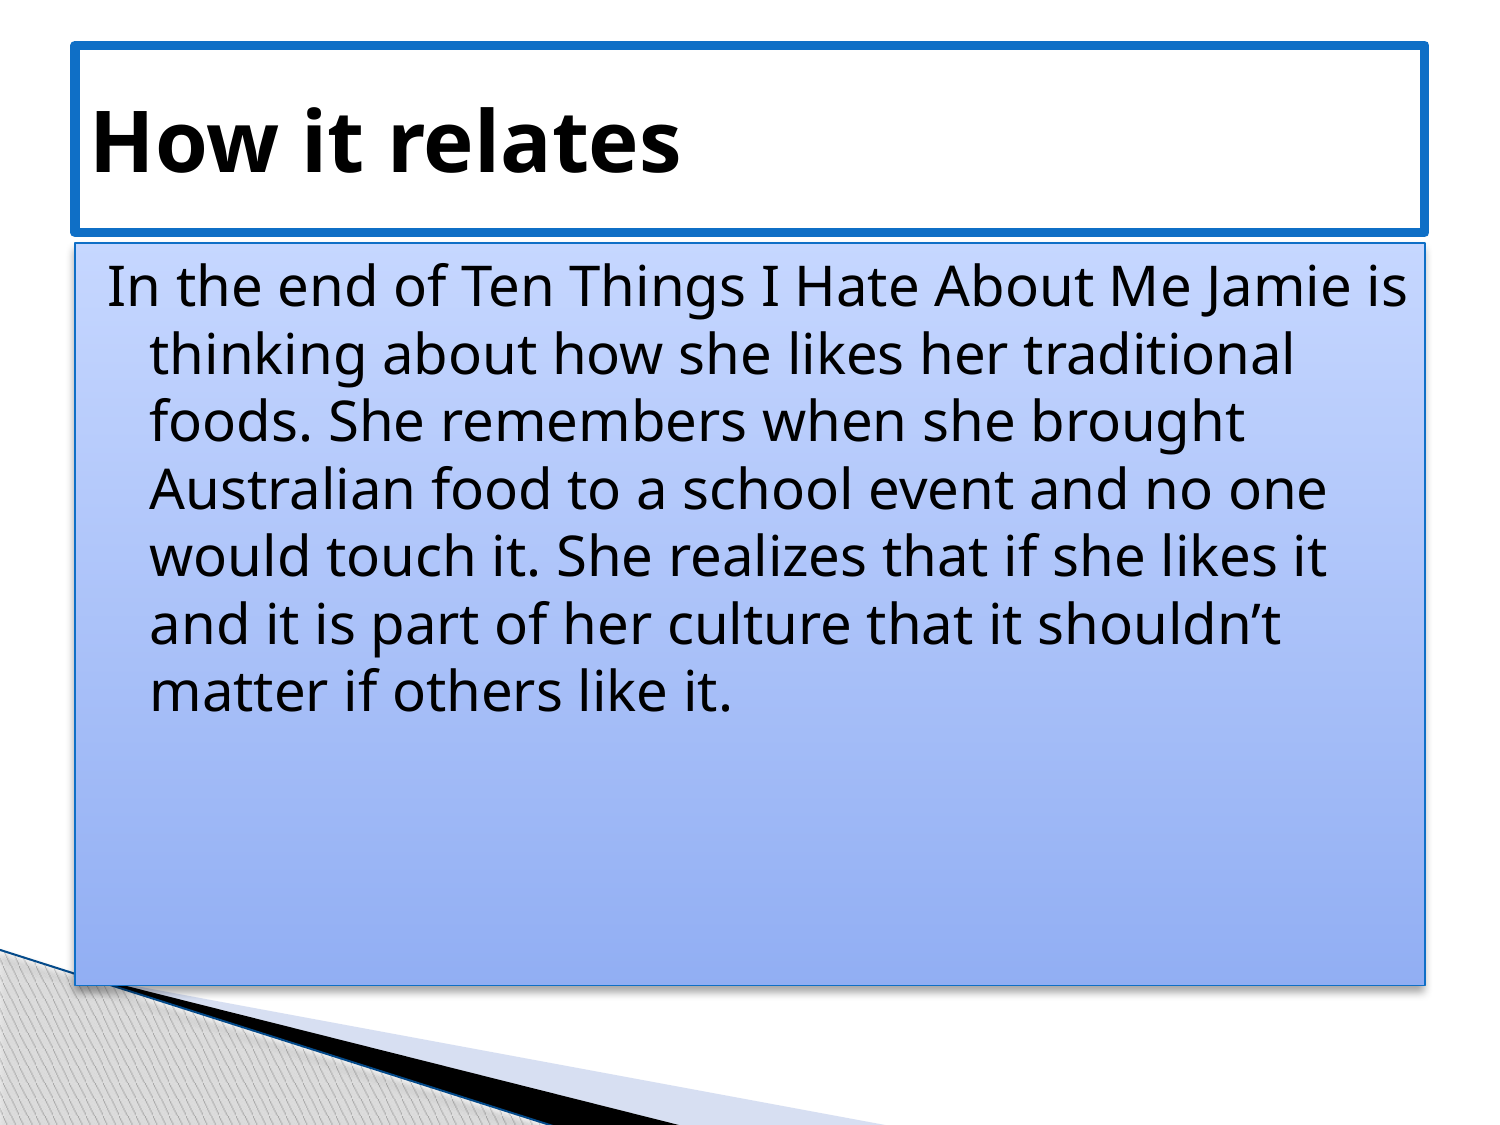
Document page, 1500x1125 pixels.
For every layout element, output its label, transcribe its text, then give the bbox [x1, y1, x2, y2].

list In the end of Ten Things I Hate About Me Jamie is thinking about how she likes her traditional foods. She remembers when she brought Australian food to a school event and no one would touch it. She realizes that if she likes it and it is part of her culture that it shouldn’t matter if others like it. [74, 242, 1426, 986]
title How it relates [70, 41, 1429, 237]
